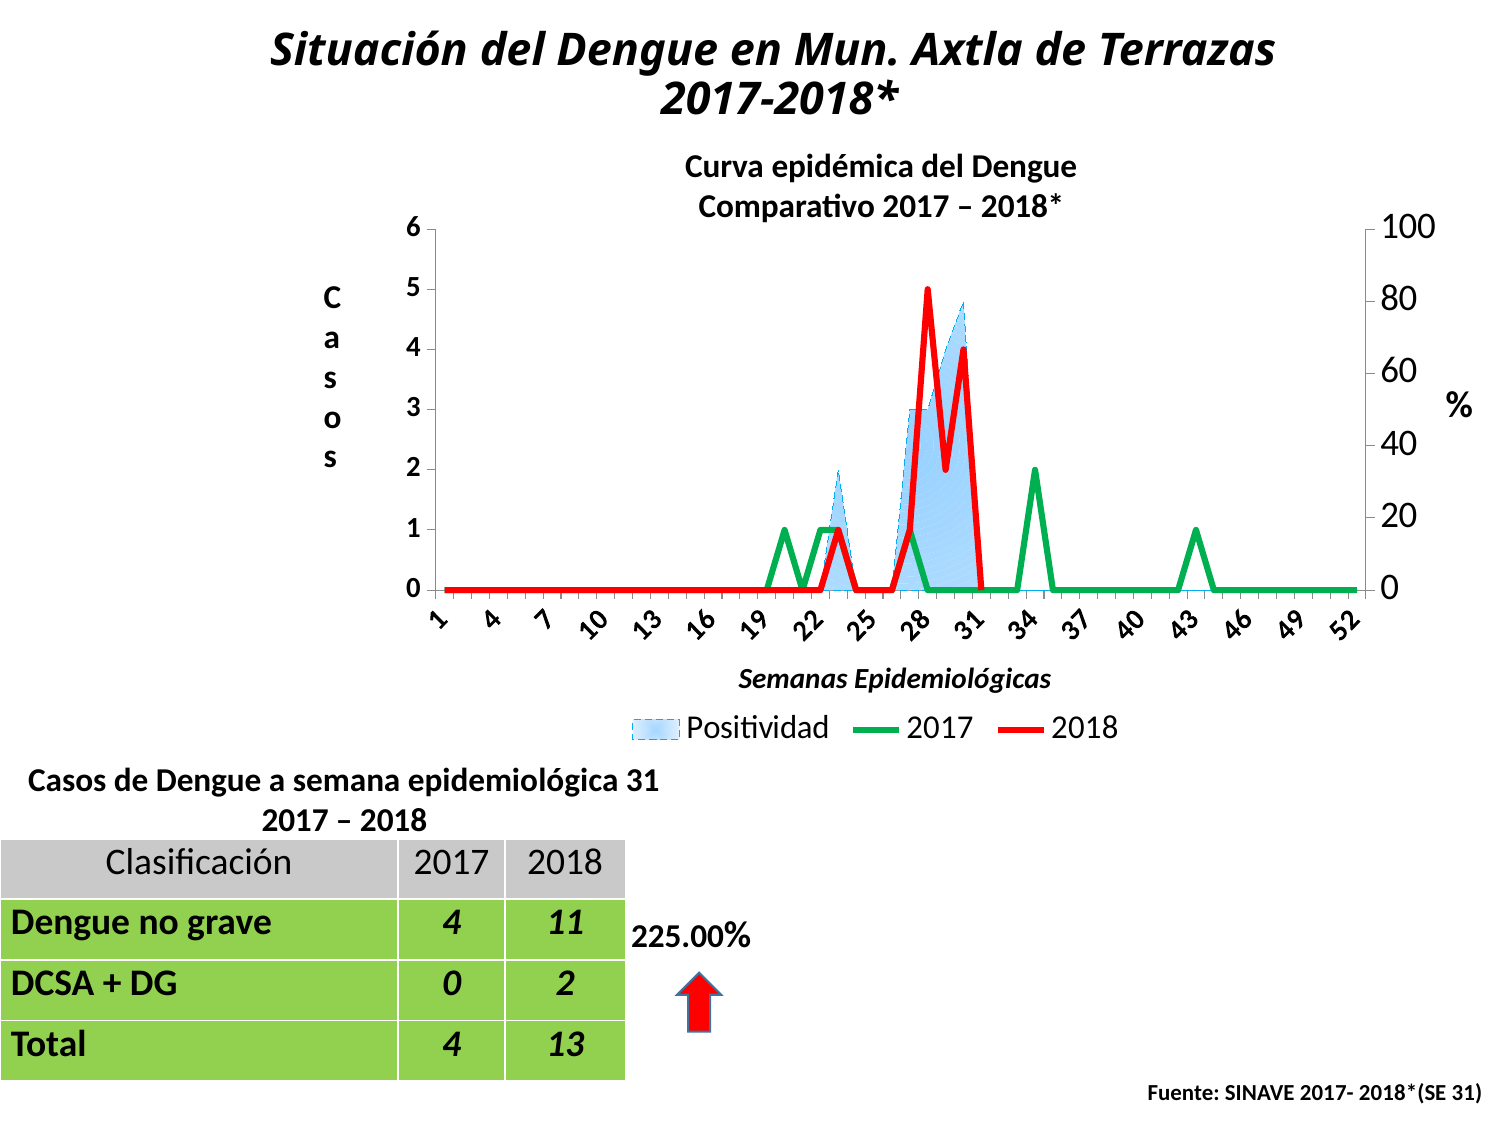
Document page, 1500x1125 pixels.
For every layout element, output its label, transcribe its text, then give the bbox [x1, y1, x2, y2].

table_cell Dengue no grave [1, 900, 397, 959]
title Situación del Dengue en Mun. Axtla de Terrazas 2017-2018* [58, 19, 1500, 132]
table_cell DCSA + DG [1, 961, 397, 1020]
text_box Fuente: SINAVE 2017- 2018*(SE 31) [1132, 1069, 1498, 1112]
table_cell 11 [506, 900, 625, 959]
table_cell 4 [399, 900, 504, 959]
table_header 2018 [506, 840, 625, 898]
table_cell Total [1, 1021, 397, 1080]
table_header Clasificación [1, 840, 397, 898]
table_cell 2 [506, 961, 625, 1020]
text_box Casos de Dengue a semana epidemiológica 31 2017 – 2018 [11, 750, 678, 846]
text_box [308, 137, 1479, 774]
table_cell 4 [399, 1021, 504, 1080]
table_cell 0 [399, 961, 504, 1020]
text_box [674, 971, 724, 1033]
table_header 2017 [399, 840, 504, 898]
text_box 225.00% [616, 902, 782, 962]
table_cell 13 [506, 1021, 625, 1080]
